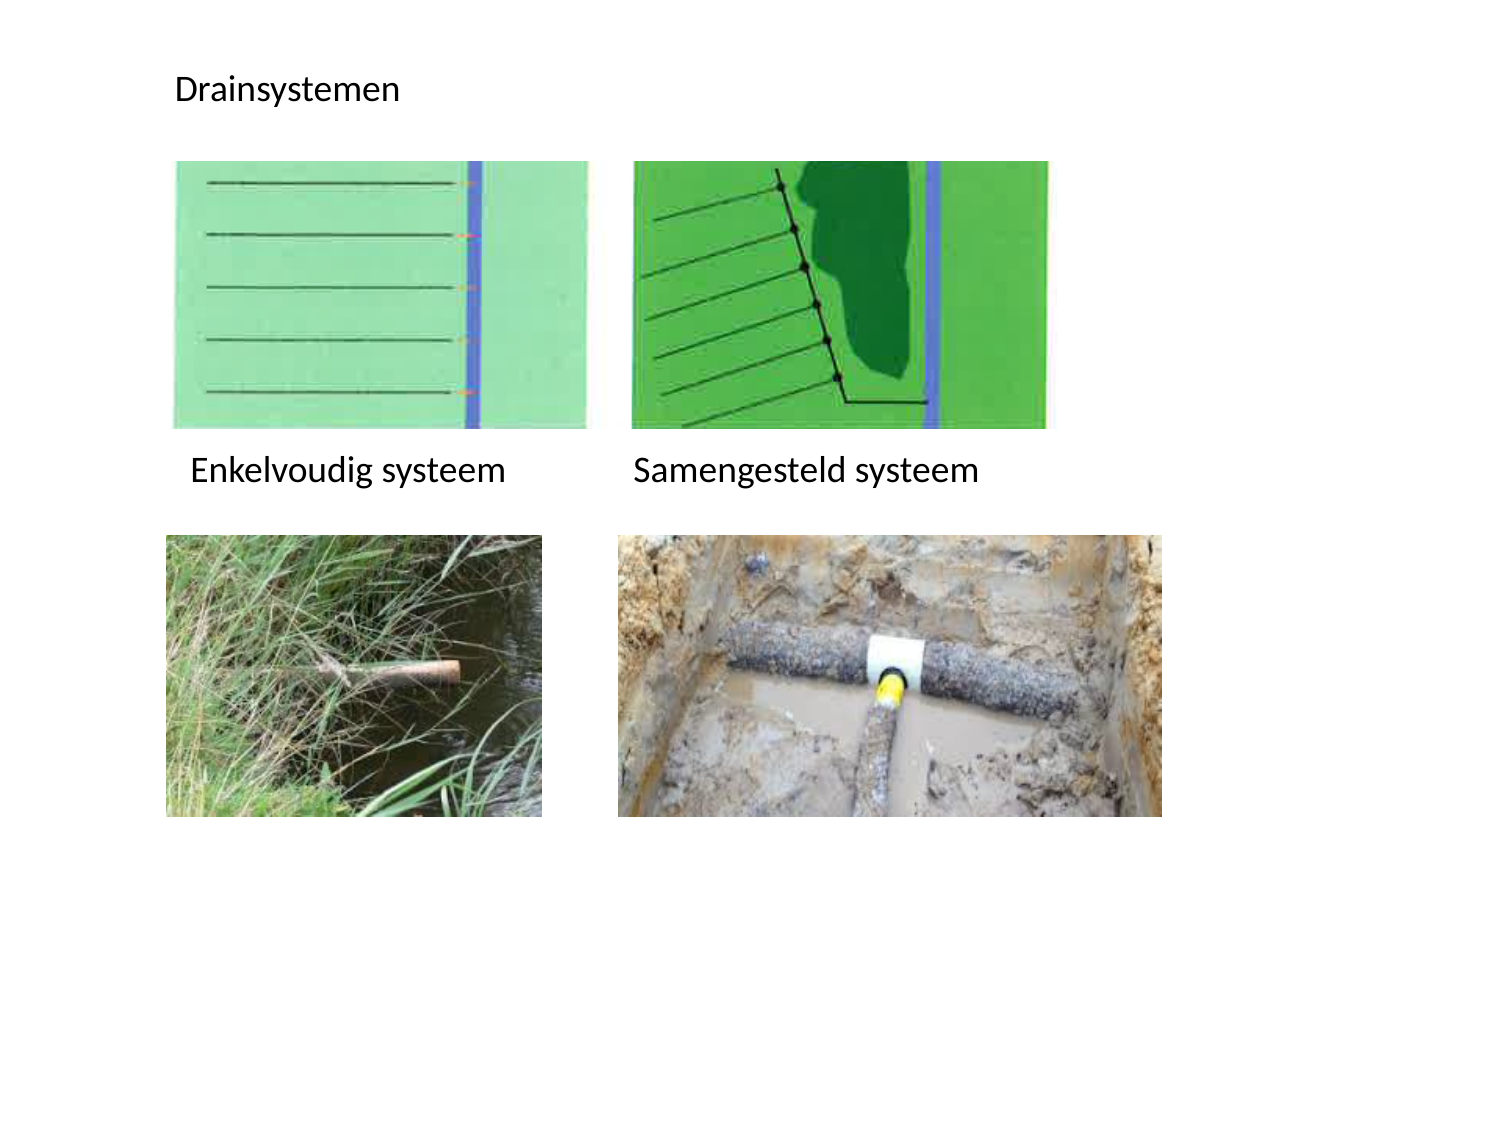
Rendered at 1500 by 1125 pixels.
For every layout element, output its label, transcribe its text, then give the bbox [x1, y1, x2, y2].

text_box Enkelvoudig systeem Samengesteld systeem [175, 437, 996, 498]
text_box Drainsystemen [160, 56, 416, 117]
picture [166, 534, 542, 817]
picture [617, 534, 1162, 817]
picture [170, 161, 1066, 430]
